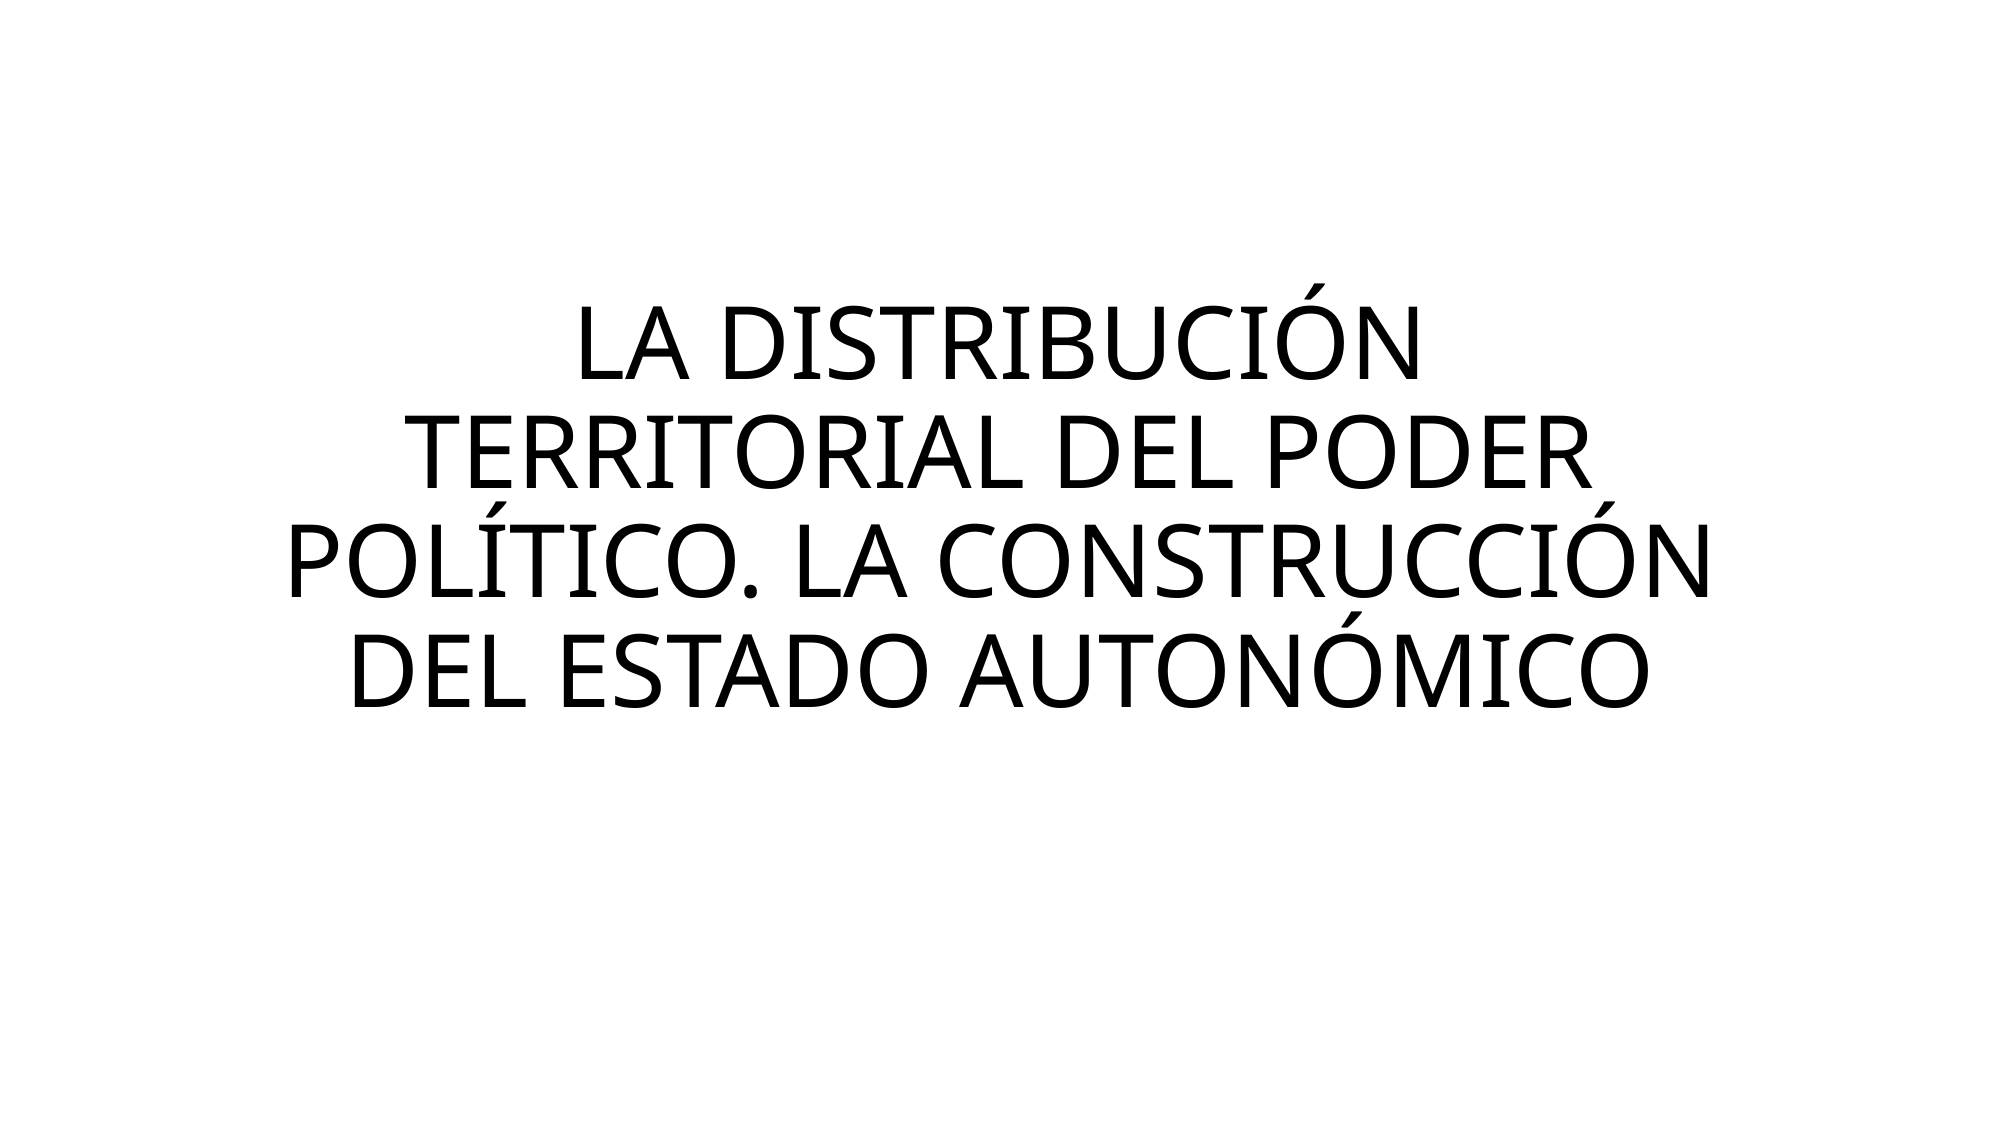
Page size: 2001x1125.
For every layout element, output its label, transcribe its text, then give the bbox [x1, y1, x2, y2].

title LA DISTRIBUCIÓN TERRITORIAL DEL PODER POLÍTICO. LA CONSTRUCCIÓN DEL ESTADO AUTONÓMICO [249, 184, 1750, 737]
